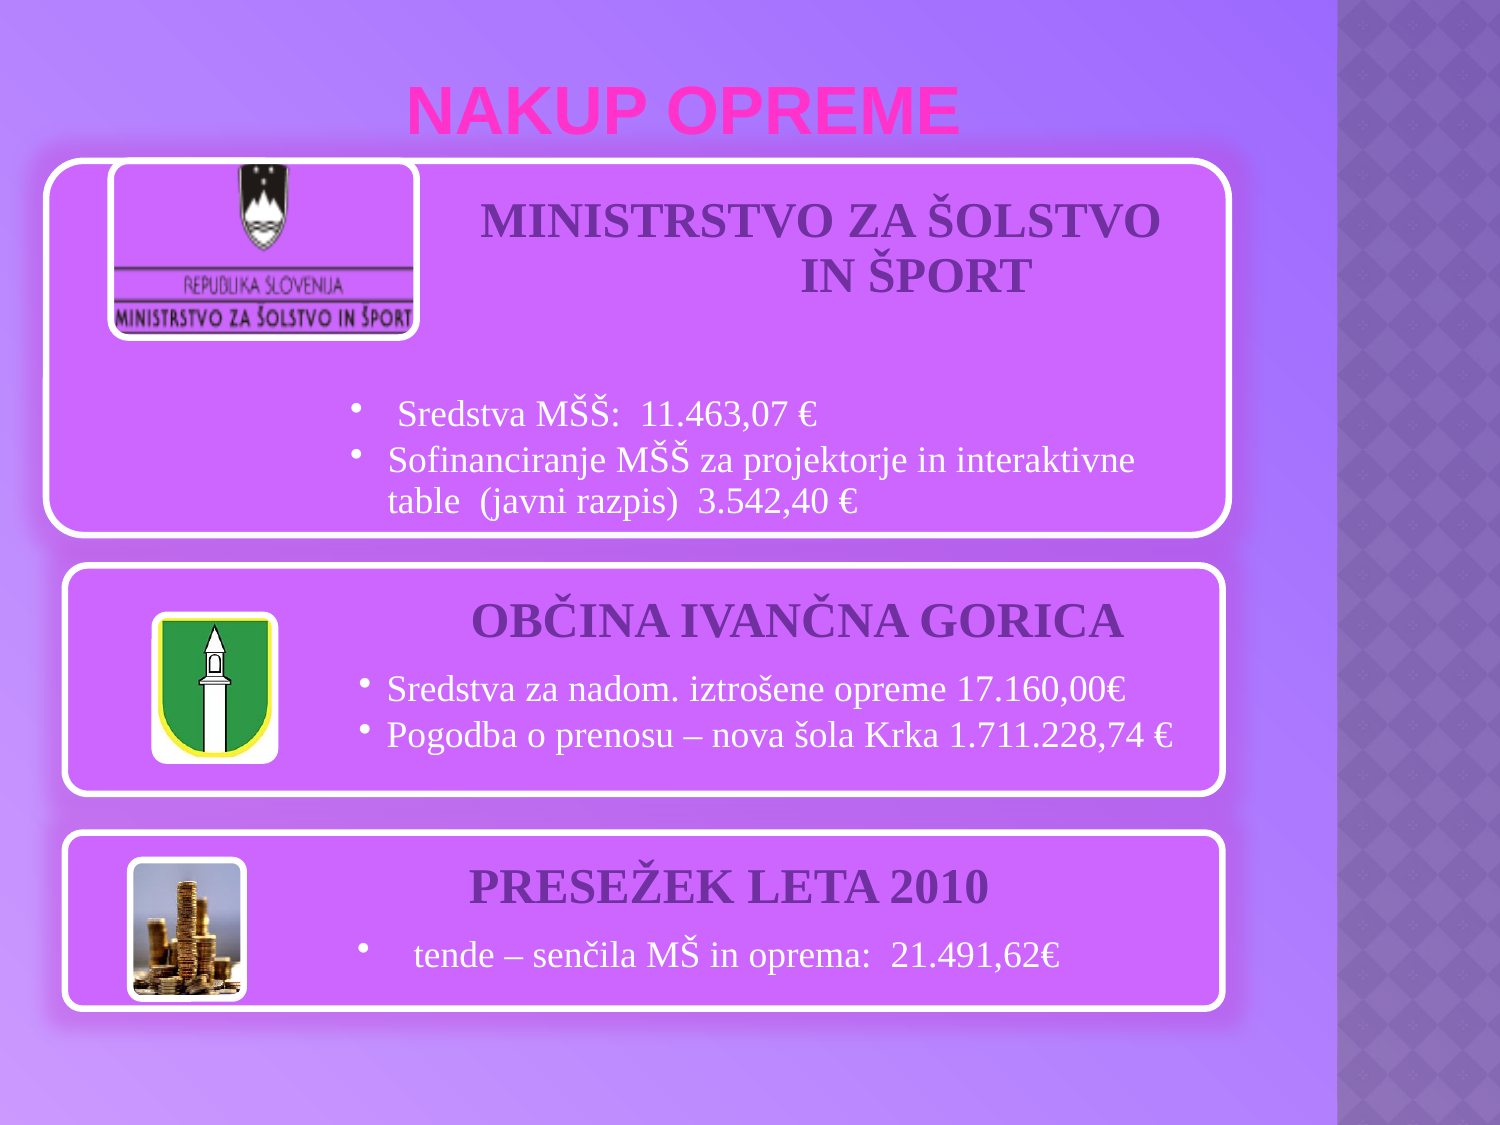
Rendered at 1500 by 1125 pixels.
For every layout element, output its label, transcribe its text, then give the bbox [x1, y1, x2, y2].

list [40, 160, 1294, 1024]
title NAKUP OPREME [53, 66, 1314, 149]
